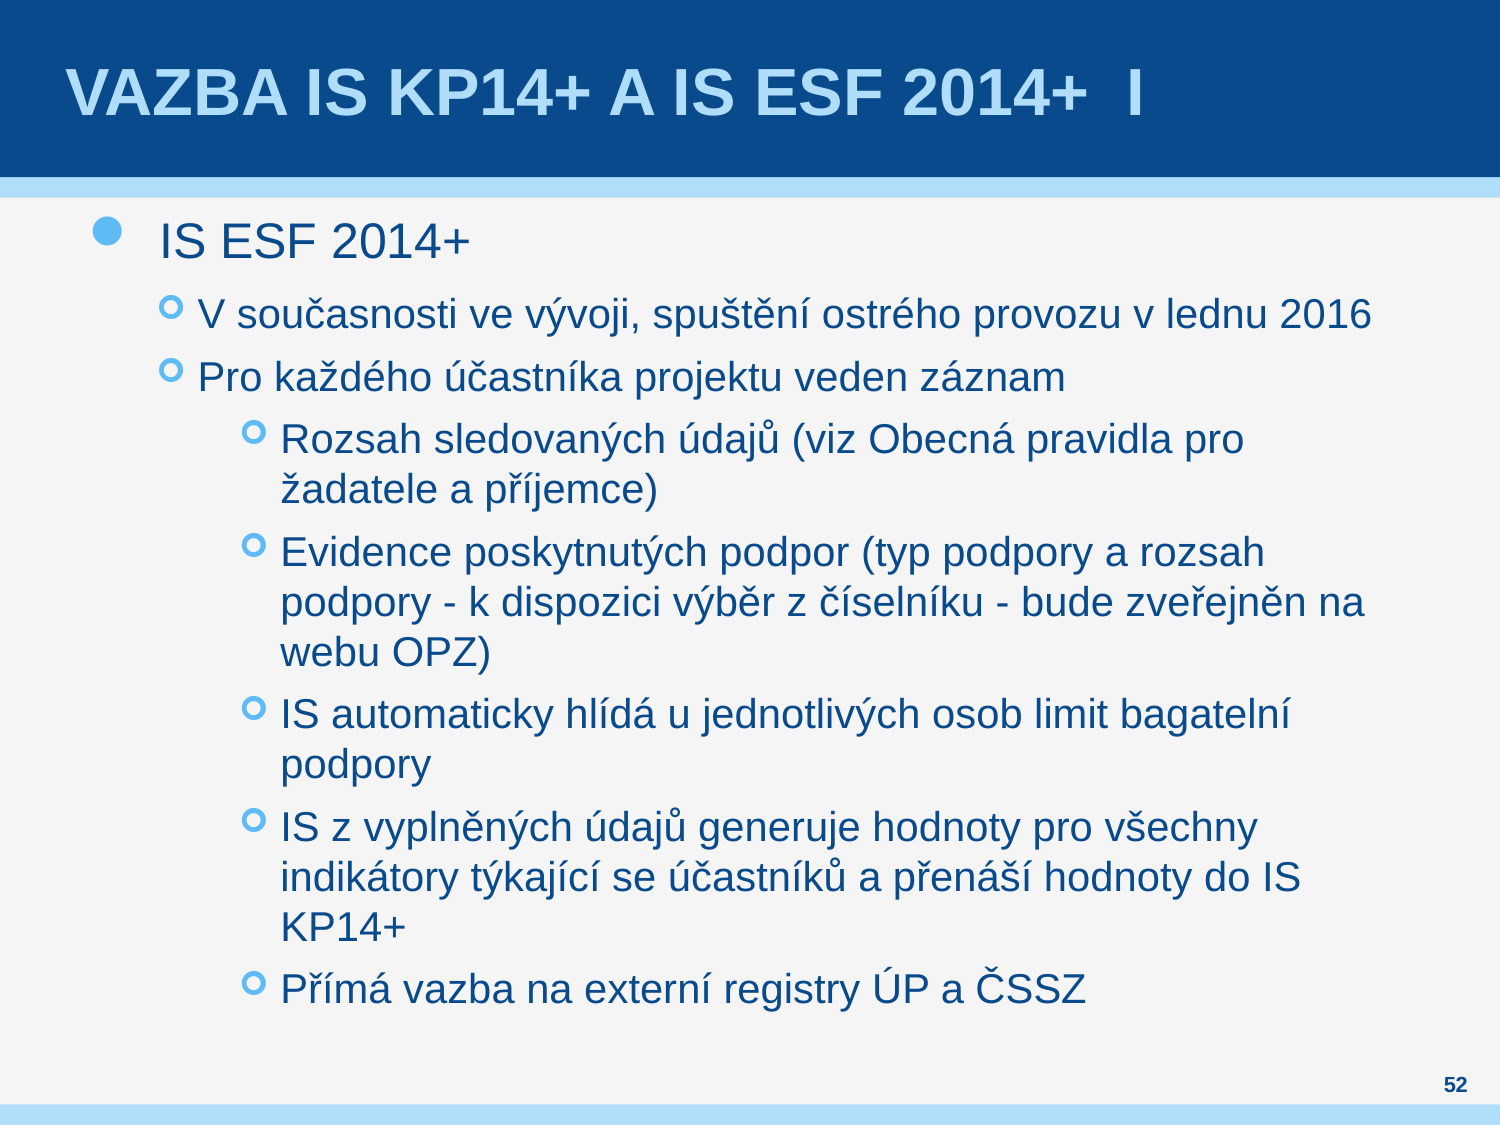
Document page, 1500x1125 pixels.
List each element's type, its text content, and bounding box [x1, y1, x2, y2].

slide_number 52 [1417, 1068, 1495, 1099]
list IS ESF 2014+ V současnosti ve vývoji, spuštění ostrého provozu v lednu 2016 Pro každého účastníka projektu veden záznam Rozsah sledovaných údajů (viz Obecná pravidla pro žadatele a příjemce) Evidence poskytnutých podpor (typ podpory a rozsah podpory - k dispozici výběr z číselníku - bude zveřejněn na webu OPZ) IS automaticky hlídá u jednotlivých osob limit bagatelní podpory IS z vyplněných údajů generuje hodnoty pro všechny indikátory týkající se účastníků a přenáší hodnoty do IS KP14+ Přímá vazba na externí registry ÚP a ČSSZ [88, 208, 1412, 1035]
title vazba IS KP14+ a IS ESF 2014+ I [59, 0, 1441, 178]
